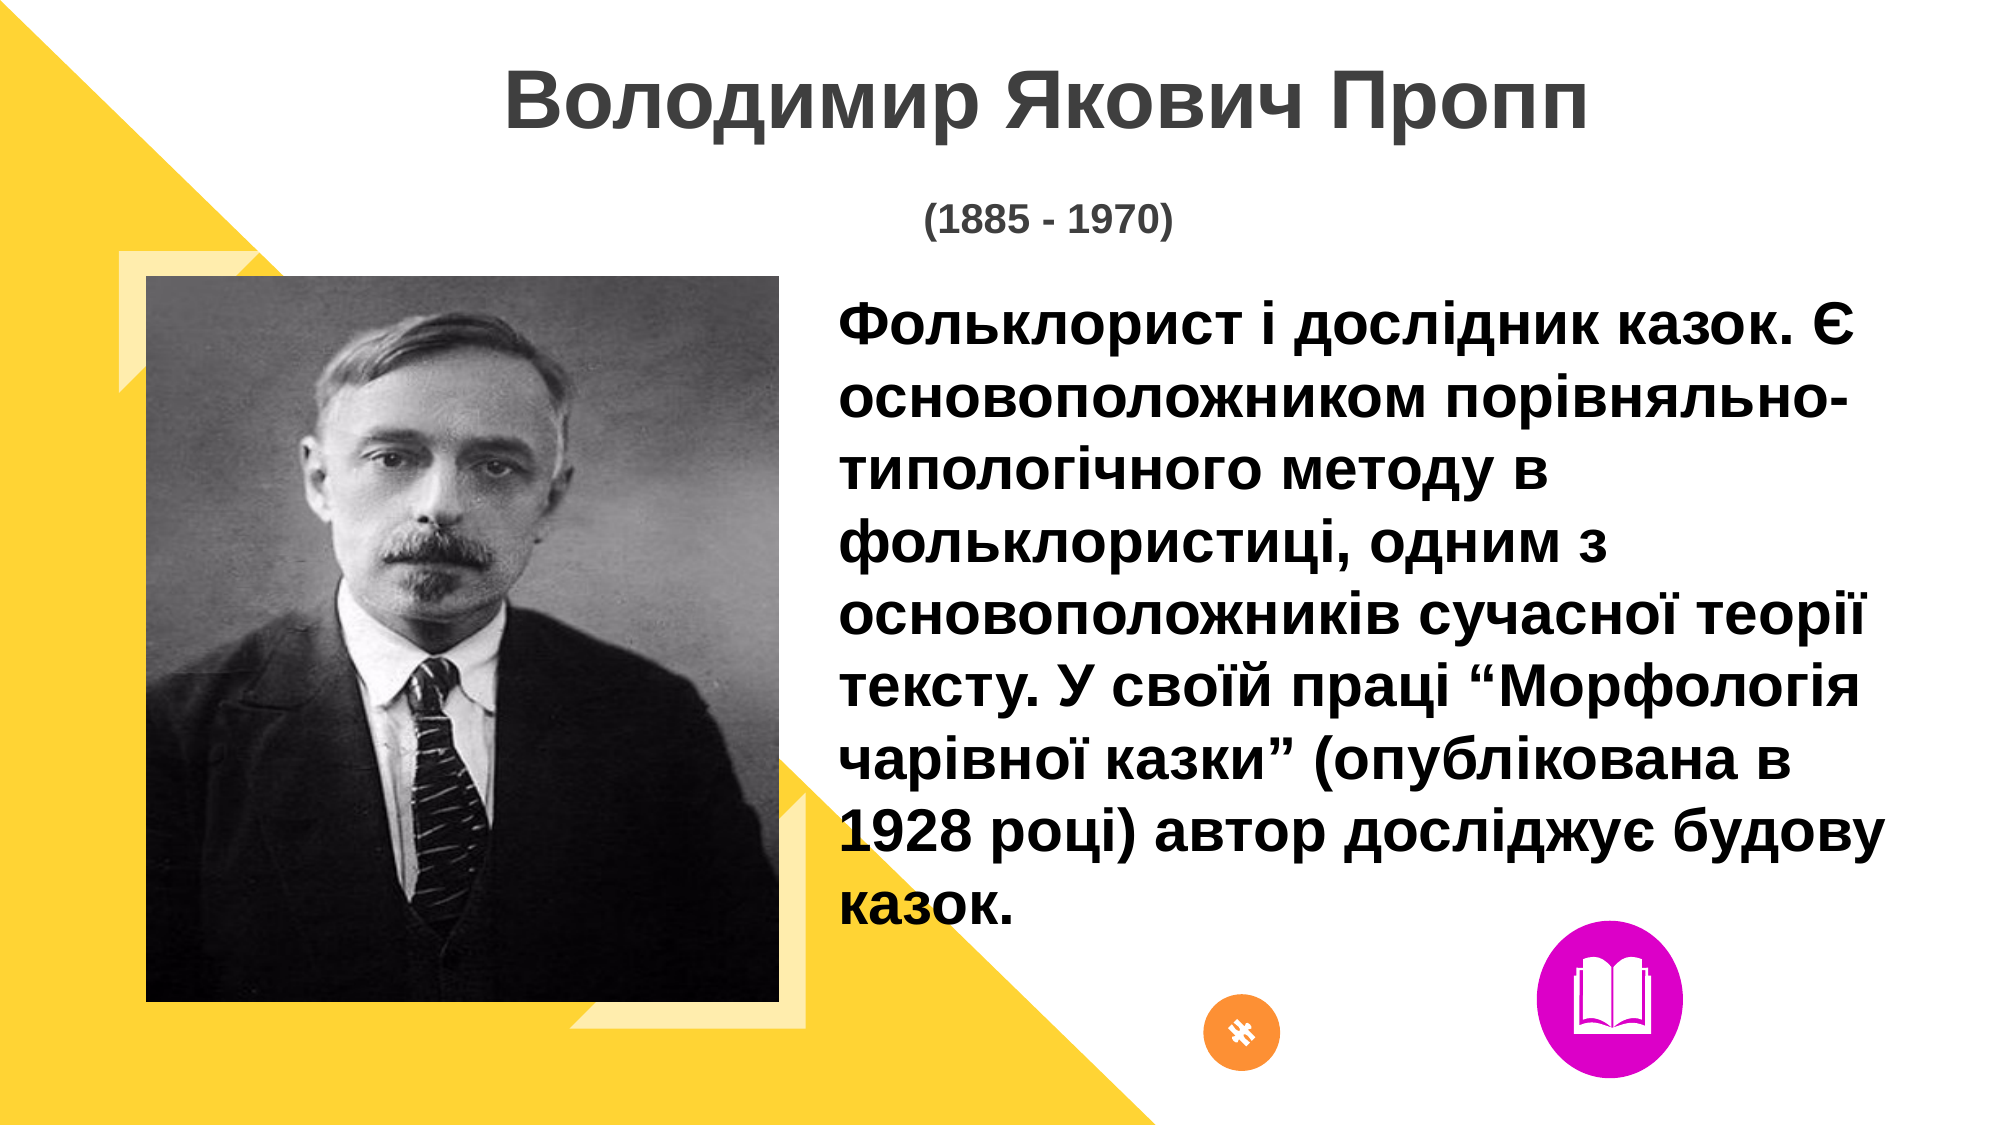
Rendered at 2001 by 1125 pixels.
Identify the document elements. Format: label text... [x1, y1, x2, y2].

picture [146, 276, 779, 1002]
text_box [1227, 1018, 1256, 1047]
text_box [1536, 920, 1683, 1079]
text_box Фольклорист і дослідник казок. Є основоположником порівняльно-типологічного методу в фольклористиці, одним з основоположників сучасної теорії тексту. У своїй праці “Морфологія чарівної казки” (опублікована в 1928 році) автор досліджує будову казок. [823, 276, 1921, 1002]
text_box [1573, 956, 1652, 1034]
text_box Володимир Якович Пропп (1885 - 1970) [488, 0, 1629, 297]
text_box [1203, 994, 1281, 1071]
